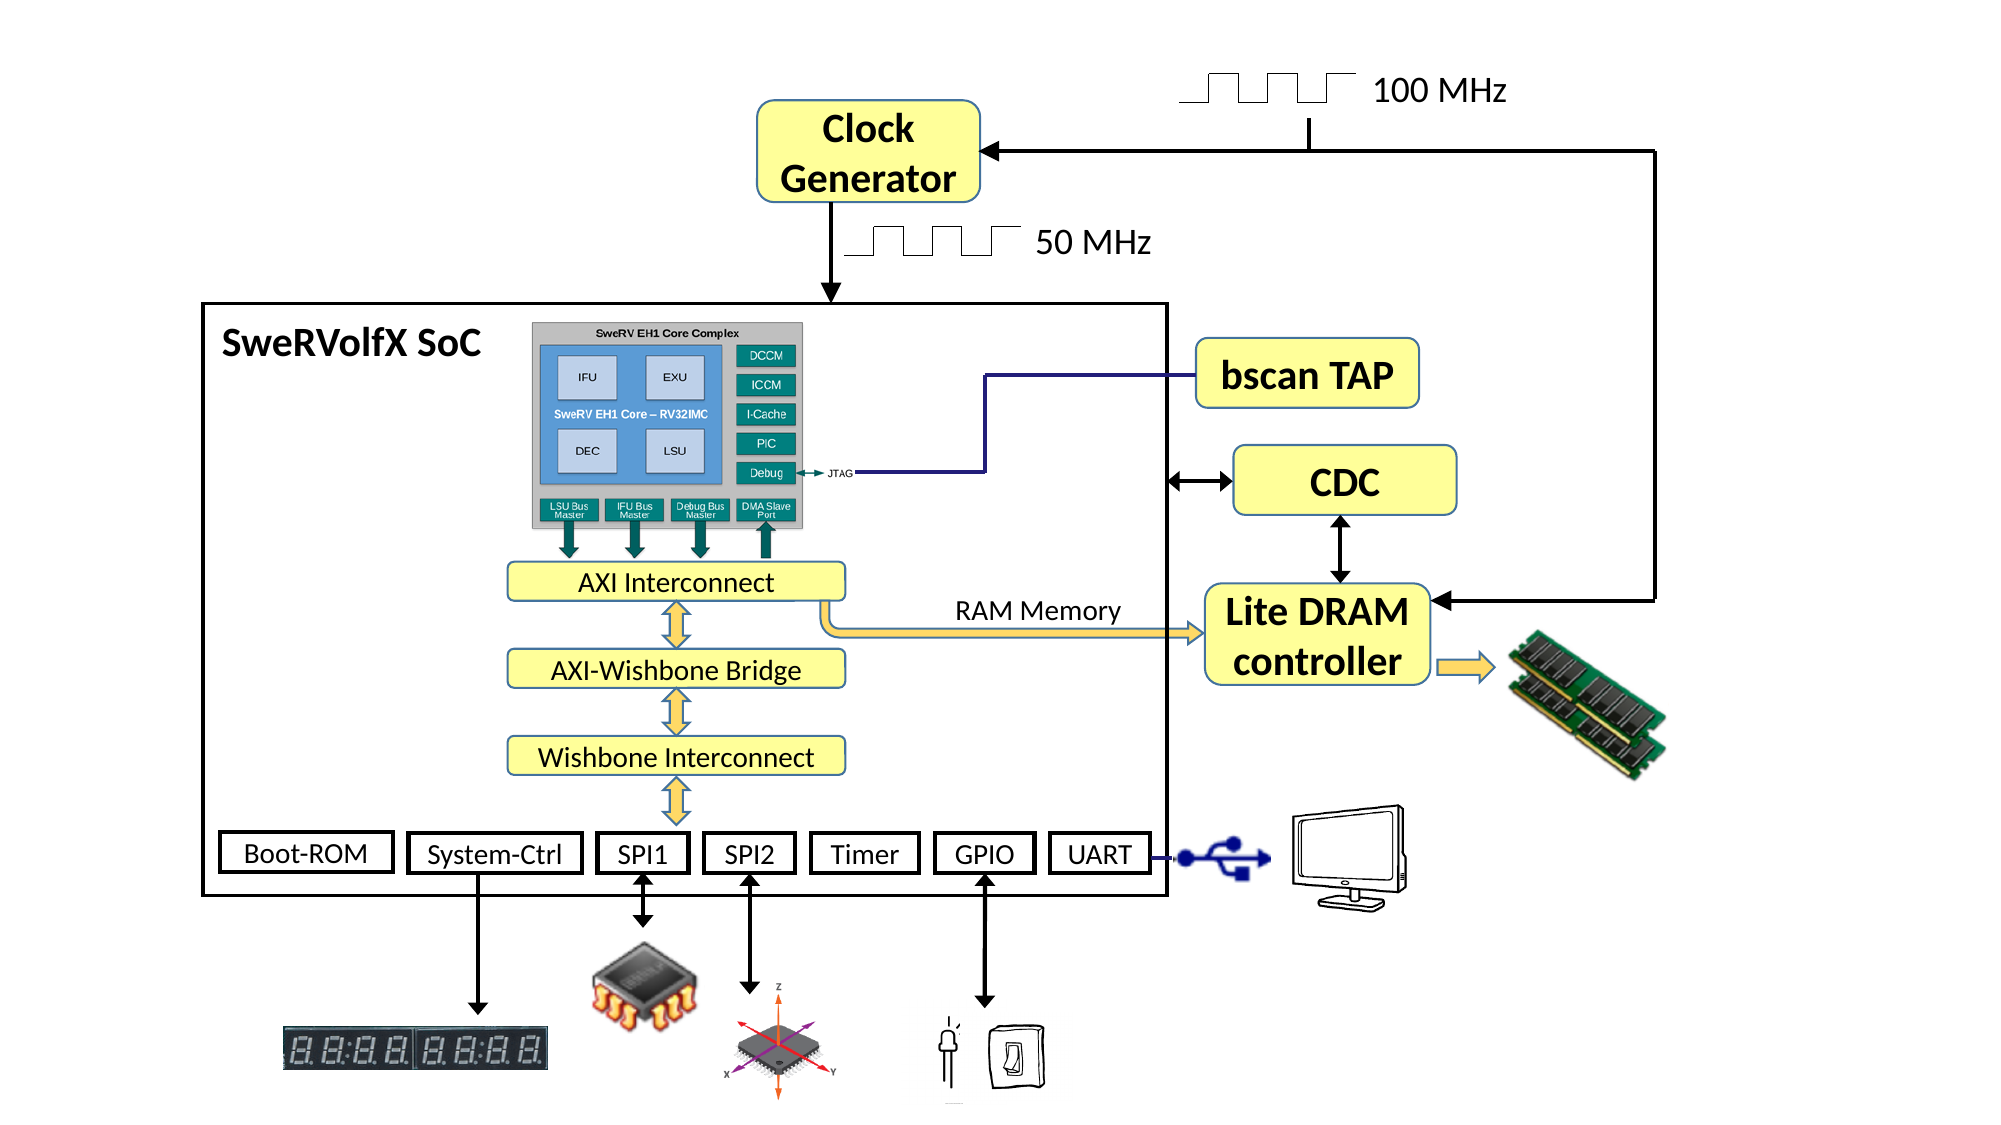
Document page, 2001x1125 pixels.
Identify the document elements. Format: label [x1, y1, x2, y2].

text_box [202, 57, 1669, 1105]
